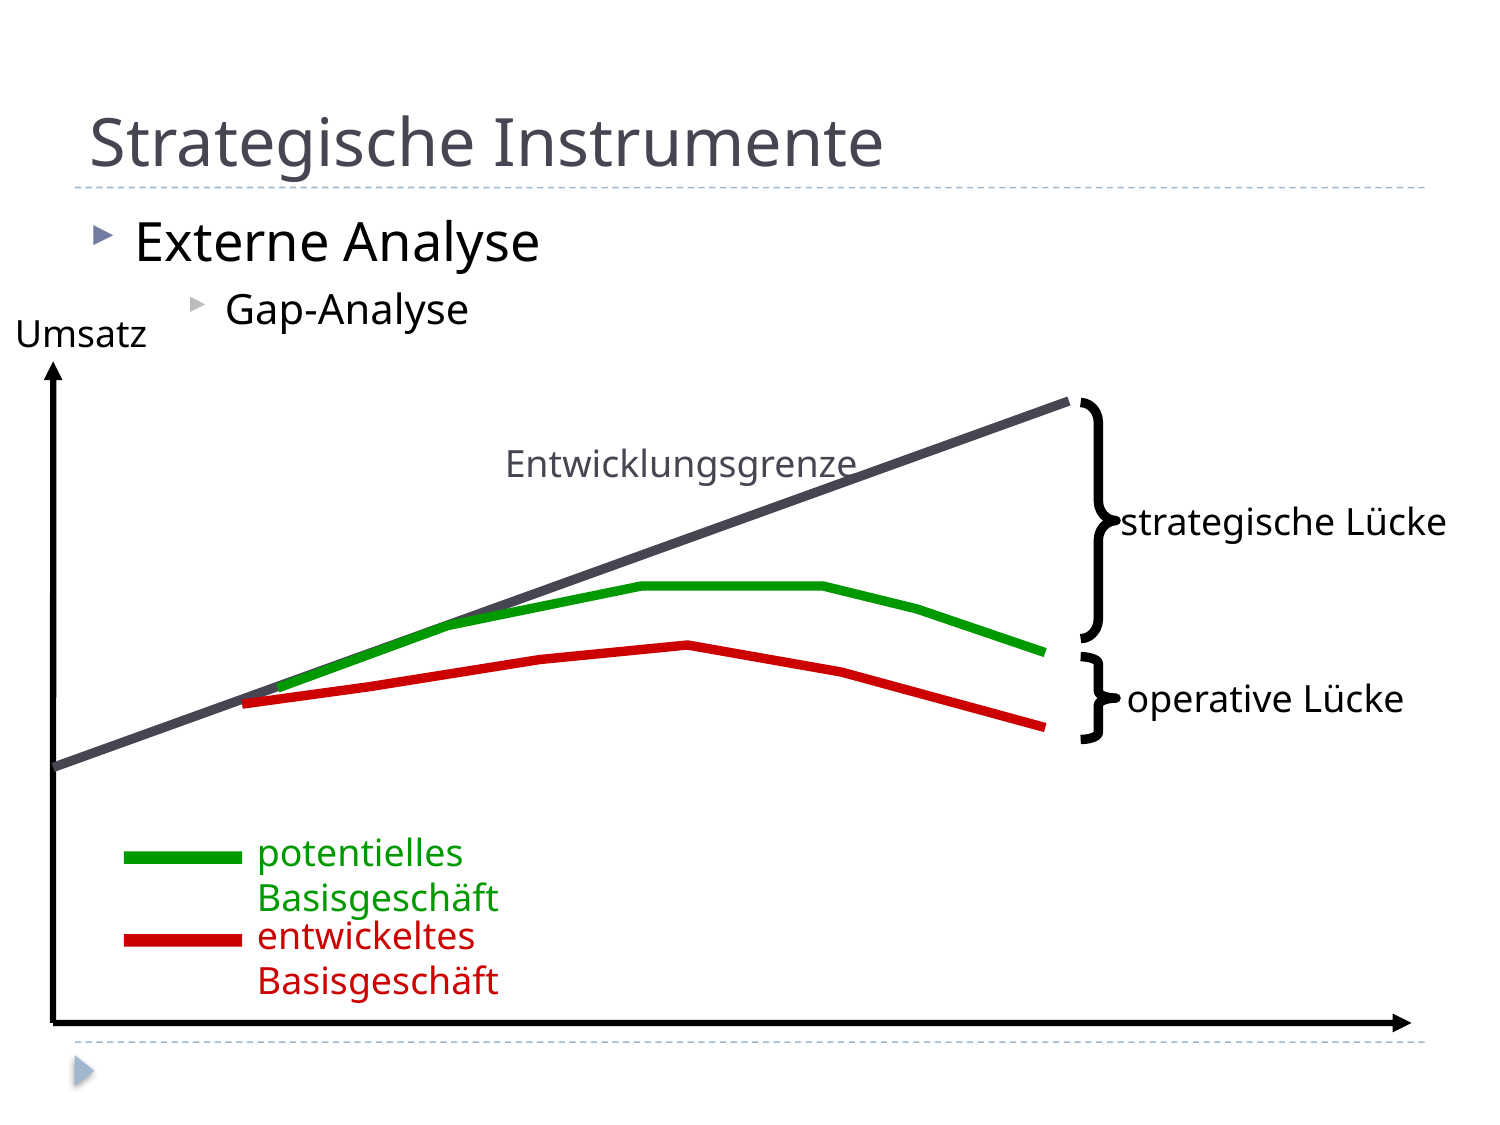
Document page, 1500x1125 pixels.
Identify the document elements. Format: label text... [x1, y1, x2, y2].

text_box strategische Lücke [1105, 490, 1463, 551]
text_box [1080, 402, 1105, 639]
text_box operative Lücke [1111, 667, 1420, 728]
text_box potentielles Basisgeschäft [242, 822, 703, 904]
text_box [1080, 656, 1111, 740]
title Strategische Instrumente [75, 24, 1425, 188]
text_box Umsatz [0, 302, 249, 363]
text_box [242, 645, 1046, 728]
text_box [46, 361, 60, 767]
text_box [53, 1016, 1412, 1030]
text_box entwickeltes Basisgeschäft [242, 904, 727, 1010]
list Externe Analyse Gap-Analyse [75, 200, 1425, 1006]
text_box [277, 585, 1046, 689]
text_box Entwicklungsgrenze [490, 432, 939, 492]
